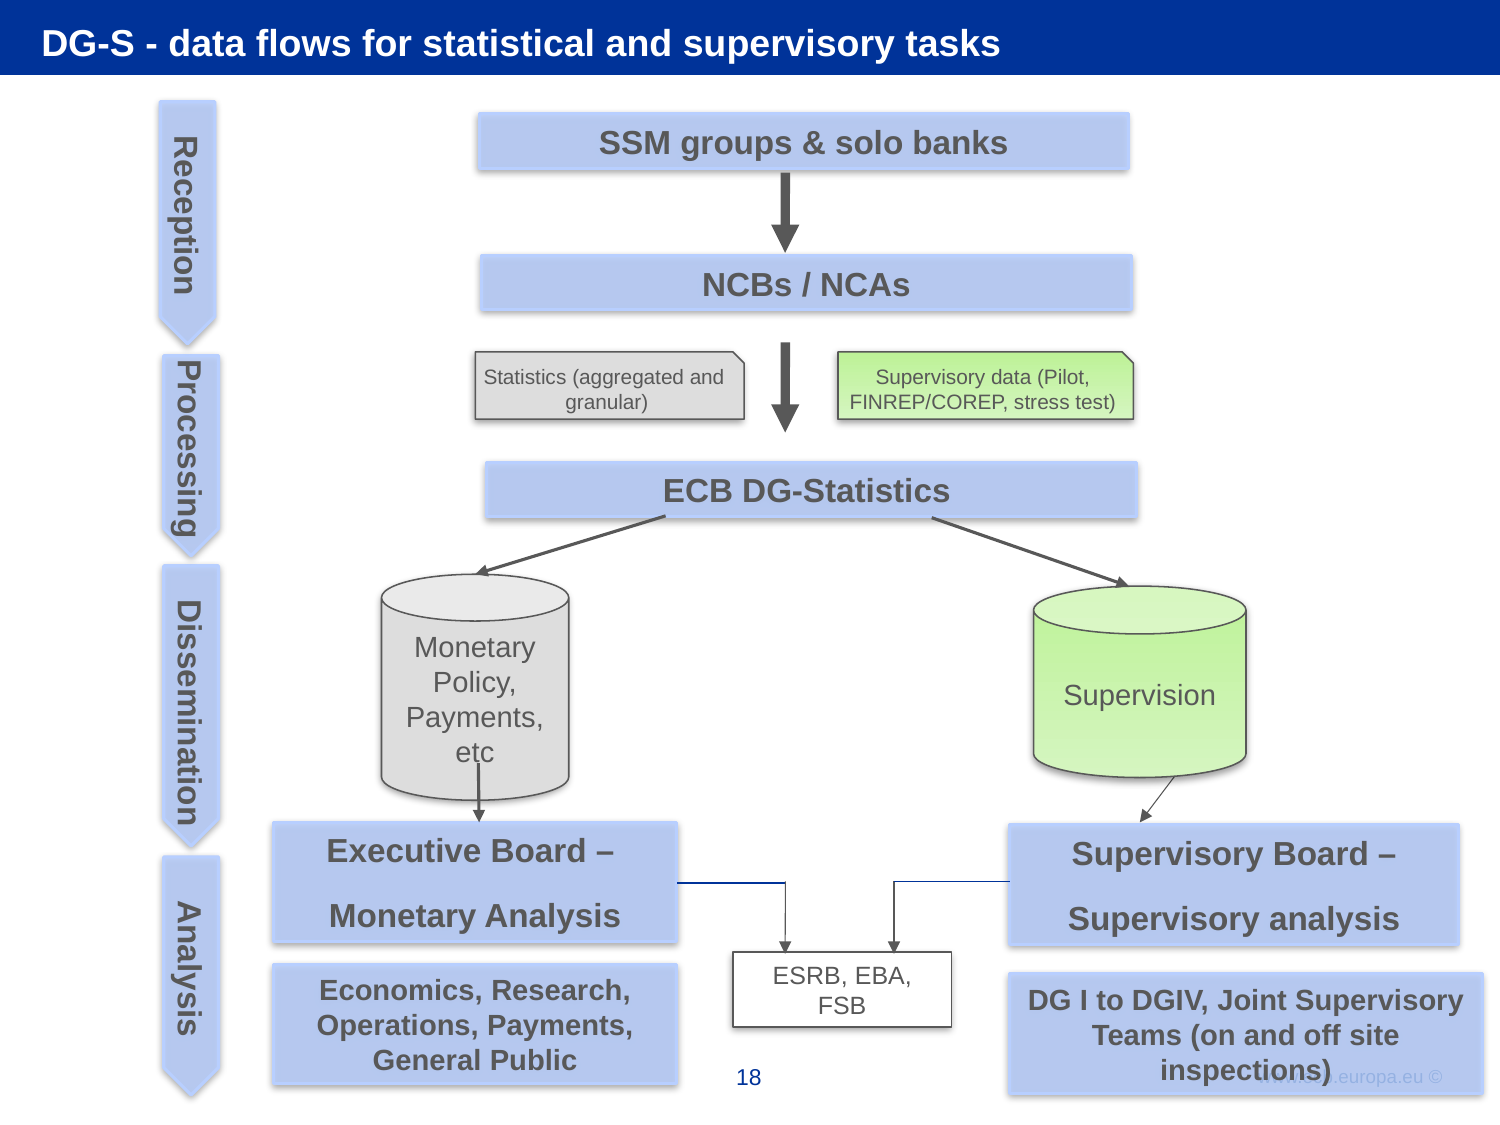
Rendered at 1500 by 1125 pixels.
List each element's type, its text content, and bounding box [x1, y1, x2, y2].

text_box Monetary Policy, Payments, etc [380, 573, 570, 802]
slide_number 18 [714, 1062, 783, 1102]
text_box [474, 515, 666, 575]
text_box Processing [162, 354, 220, 557]
text_box Supervisory data (Pilot, FINREP/COREP, stress test) [837, 351, 1135, 420]
text_box ESRB, EBA, FSB [732, 951, 952, 1028]
title DG-S - data flows for statistical and supervisory tasks [41, 7, 1500, 138]
text_box NCBs / NCAs [481, 255, 1132, 311]
text_box Executive Board – Monetary Analysis [273, 822, 678, 943]
text_box Reception [159, 100, 216, 345]
text_box Statistics (aggregated and granular) [474, 351, 745, 420]
text_box Economics, Research, Operations, Payments, General Public [273, 963, 678, 1084]
text_box SSM groups & solo banks [478, 113, 1130, 169]
text_box DG I to DGIV, Joint Supervisory Teams (on and off site inspections) [1009, 973, 1483, 1094]
text_box Supervision [1032, 585, 1247, 779]
text_box Supervisory Board – Supervisory analysis [1009, 824, 1459, 945]
text_box Analysis [162, 856, 220, 1096]
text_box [931, 517, 1130, 587]
text_box Dissemination [162, 565, 220, 847]
text_box ECB DG-Statistics [486, 461, 1137, 518]
